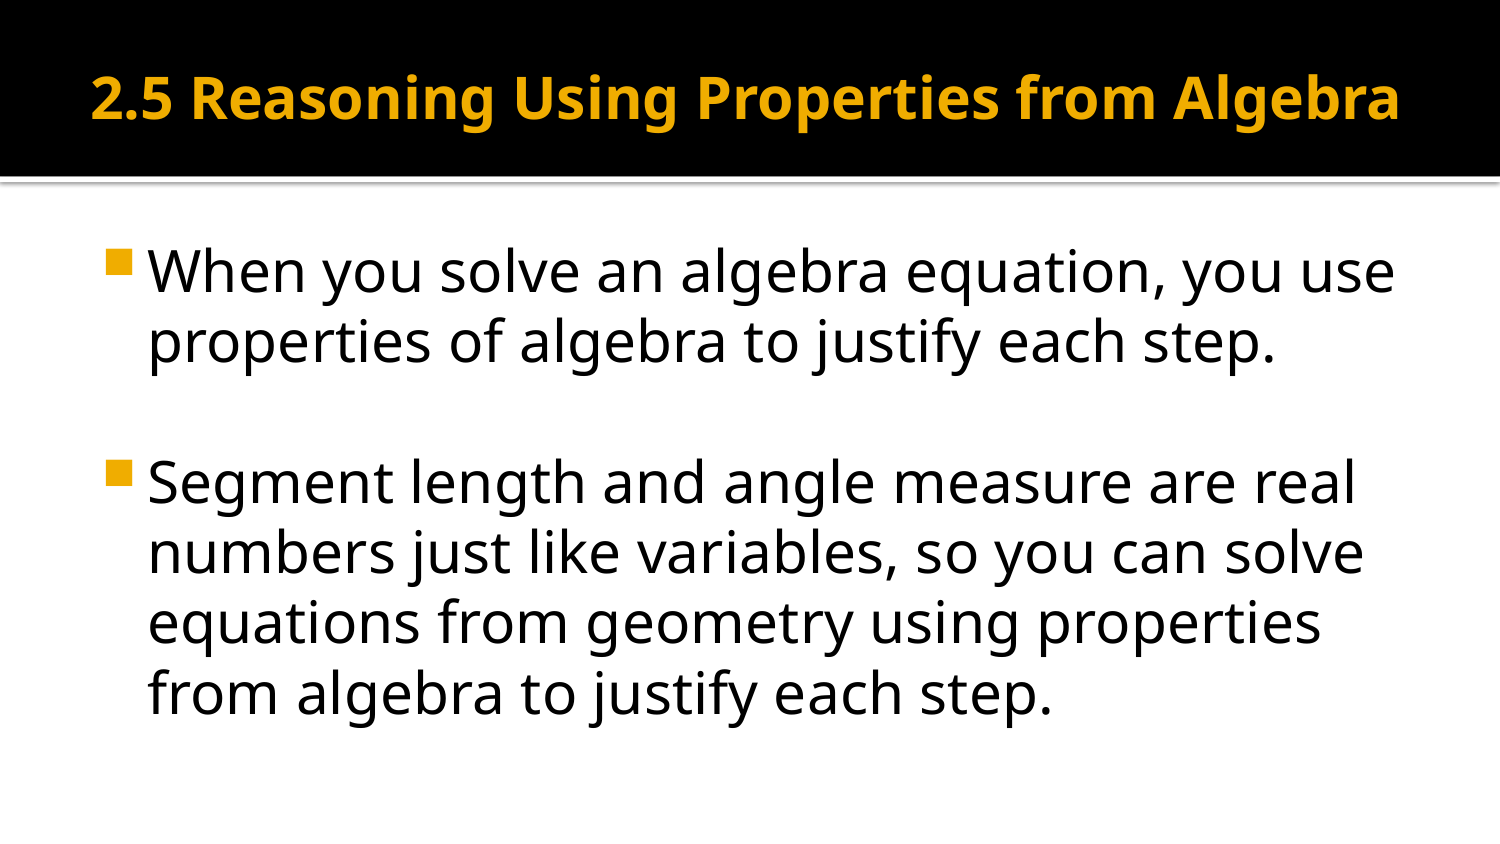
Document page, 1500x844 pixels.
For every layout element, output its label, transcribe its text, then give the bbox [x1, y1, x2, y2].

title 2.5 Reasoning Using Properties from Algebra [75, 19, 1425, 174]
list When you solve an algebra equation, you use properties of algebra to justify each step. Segment length and angle measure are real numbers just like variables, so you can solve equations from geometry using properties from algebra to justify each step. [75, 218, 1425, 788]
